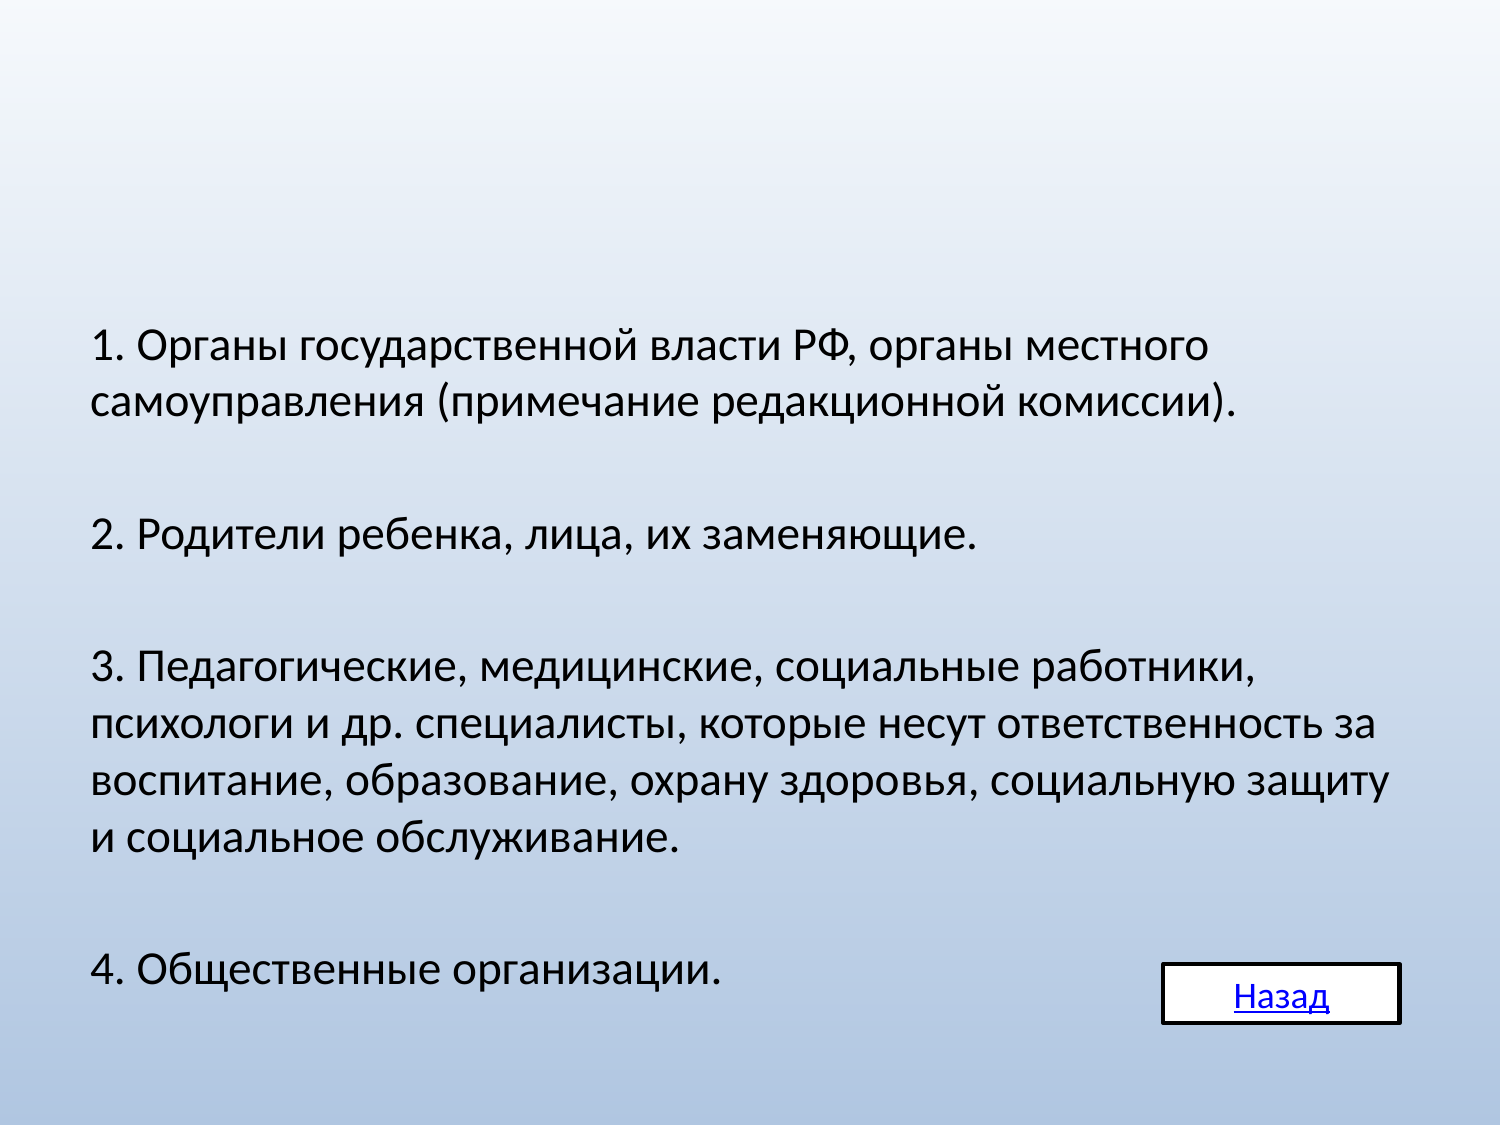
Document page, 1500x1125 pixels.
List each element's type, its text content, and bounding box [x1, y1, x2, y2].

list 1. Органы государственной власти РФ, органы местного самоуправления (приме­чание редакционной комиссии). 2. Родители ребенка, лица, их заменяющие. 3. Педагогические, медицинские, социальные работники, психологи и др. специа­листы, которые несут ответственность за воспитание, образование, охрану здоро­вья, социальную защиту и социальное обслуживание. 4. Общественные организации. [75, 172, 1425, 1005]
text_box Назад [1161, 962, 1402, 1025]
